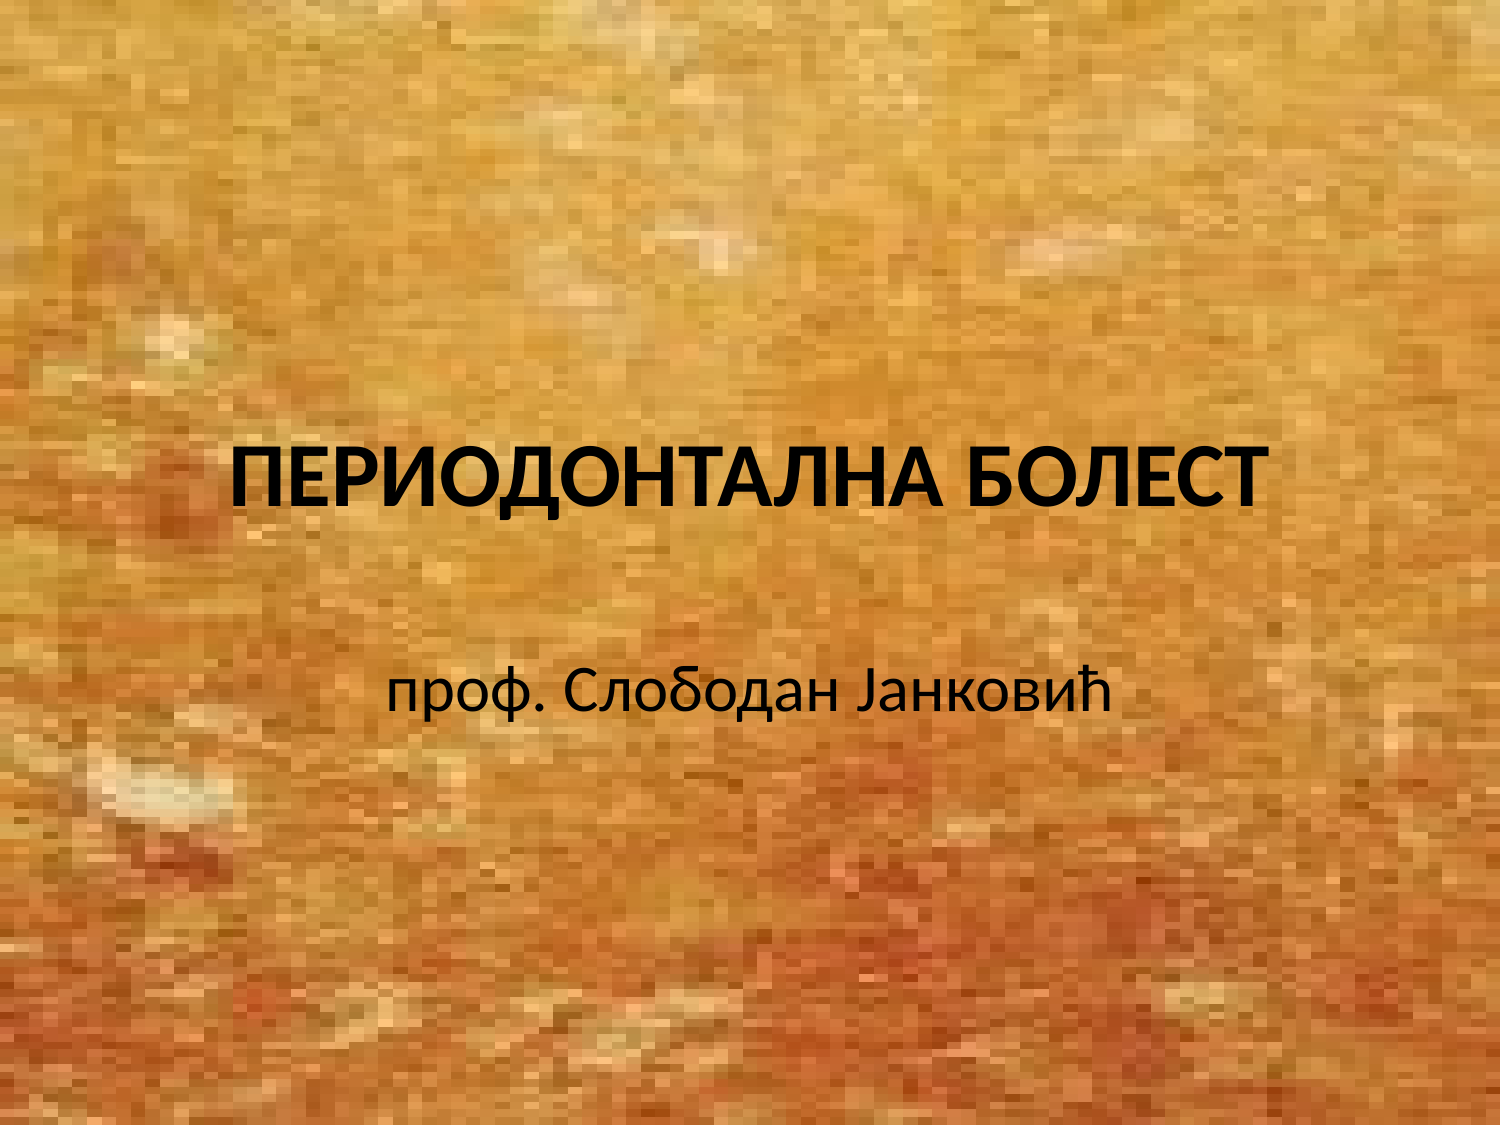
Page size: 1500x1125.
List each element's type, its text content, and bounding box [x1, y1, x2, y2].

picture [0, 0, 1500, 1125]
subtitle проф. Слободан Јанковић [225, 637, 1275, 925]
title ПЕРИОДОНТАЛНА БОЛЕСТ [112, 349, 1388, 591]
